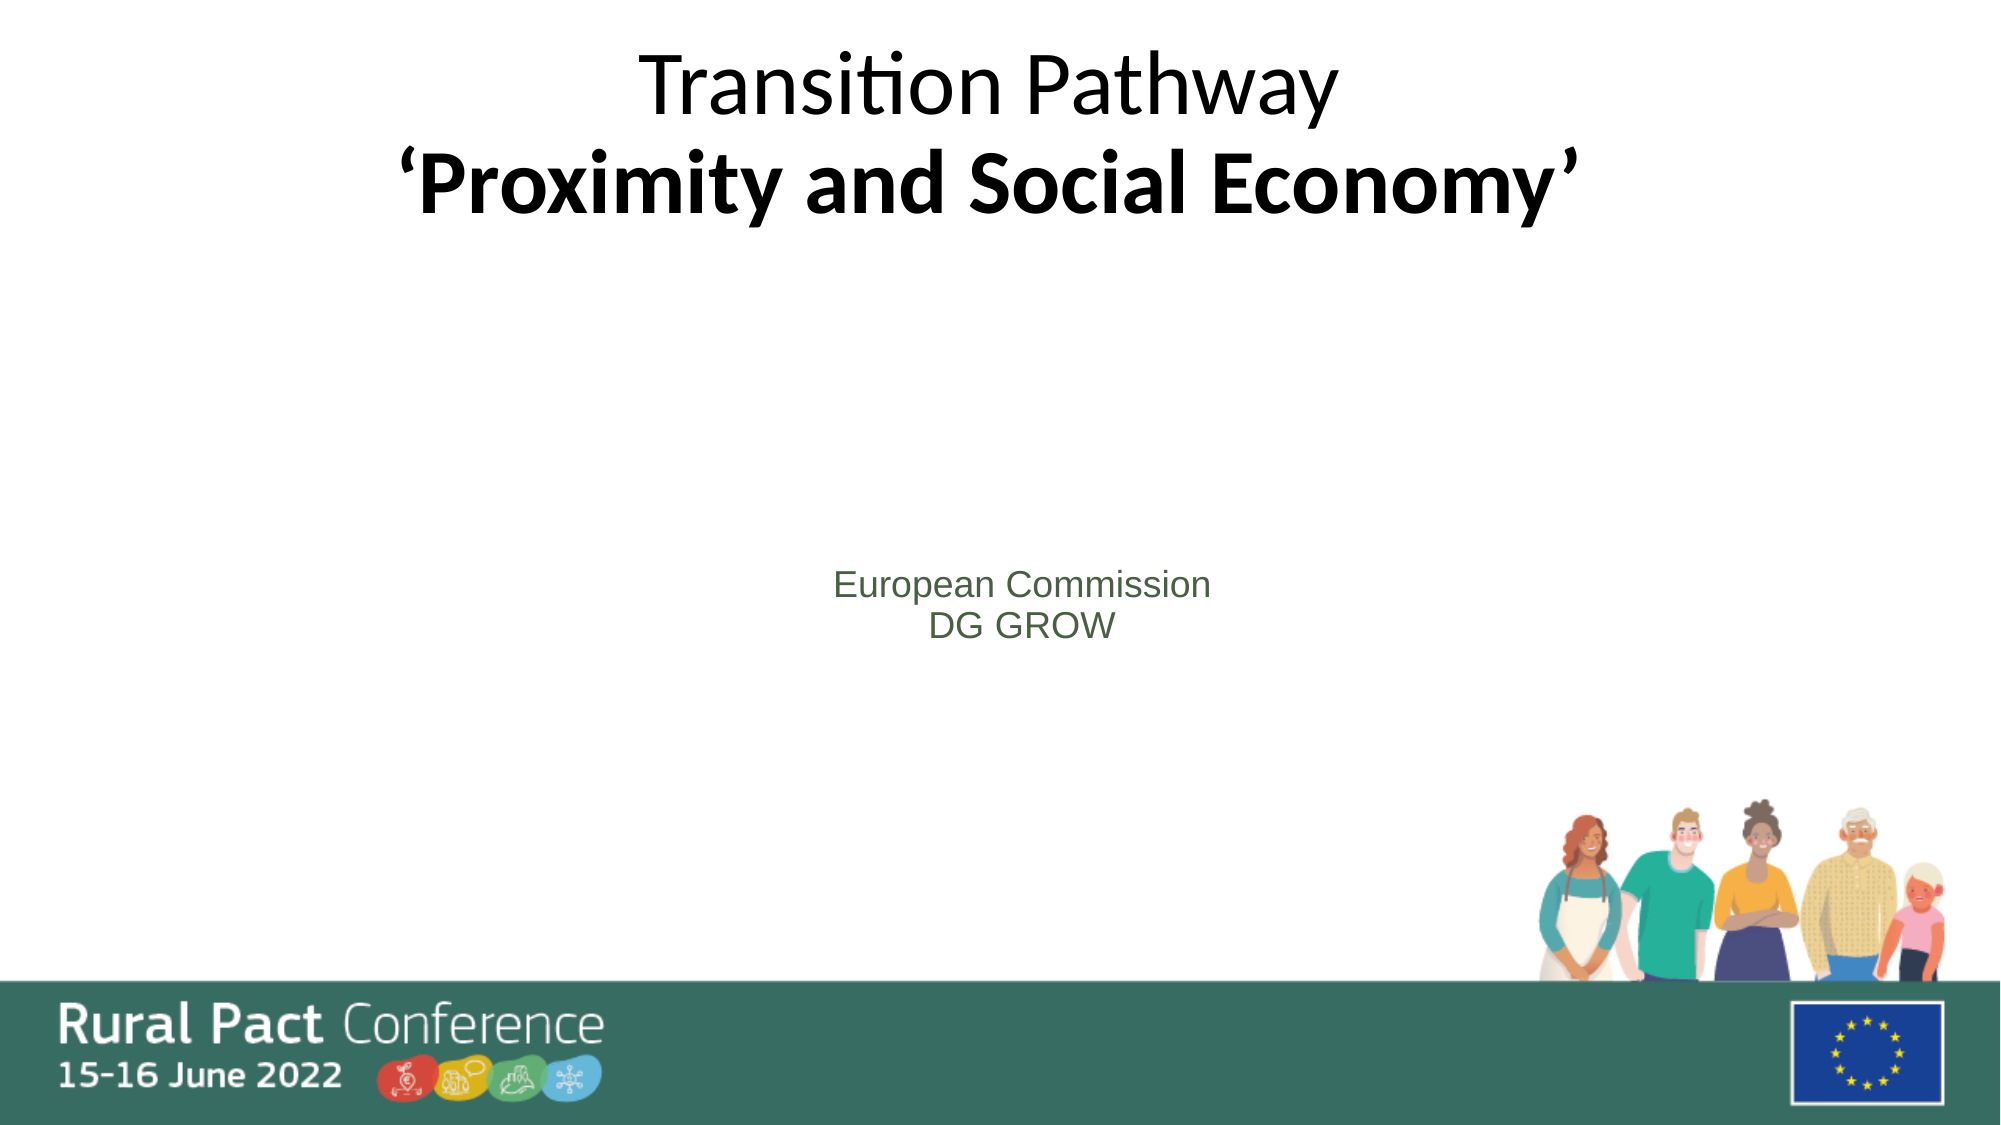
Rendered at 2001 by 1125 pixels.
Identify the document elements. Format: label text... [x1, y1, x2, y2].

title Transition Pathway ‘Proximity and Social Economy’ [0, 0, 2000, 242]
subtitle European Commission DG GROW [22, 557, 2000, 733]
picture [0, 0, 2001, 1125]
